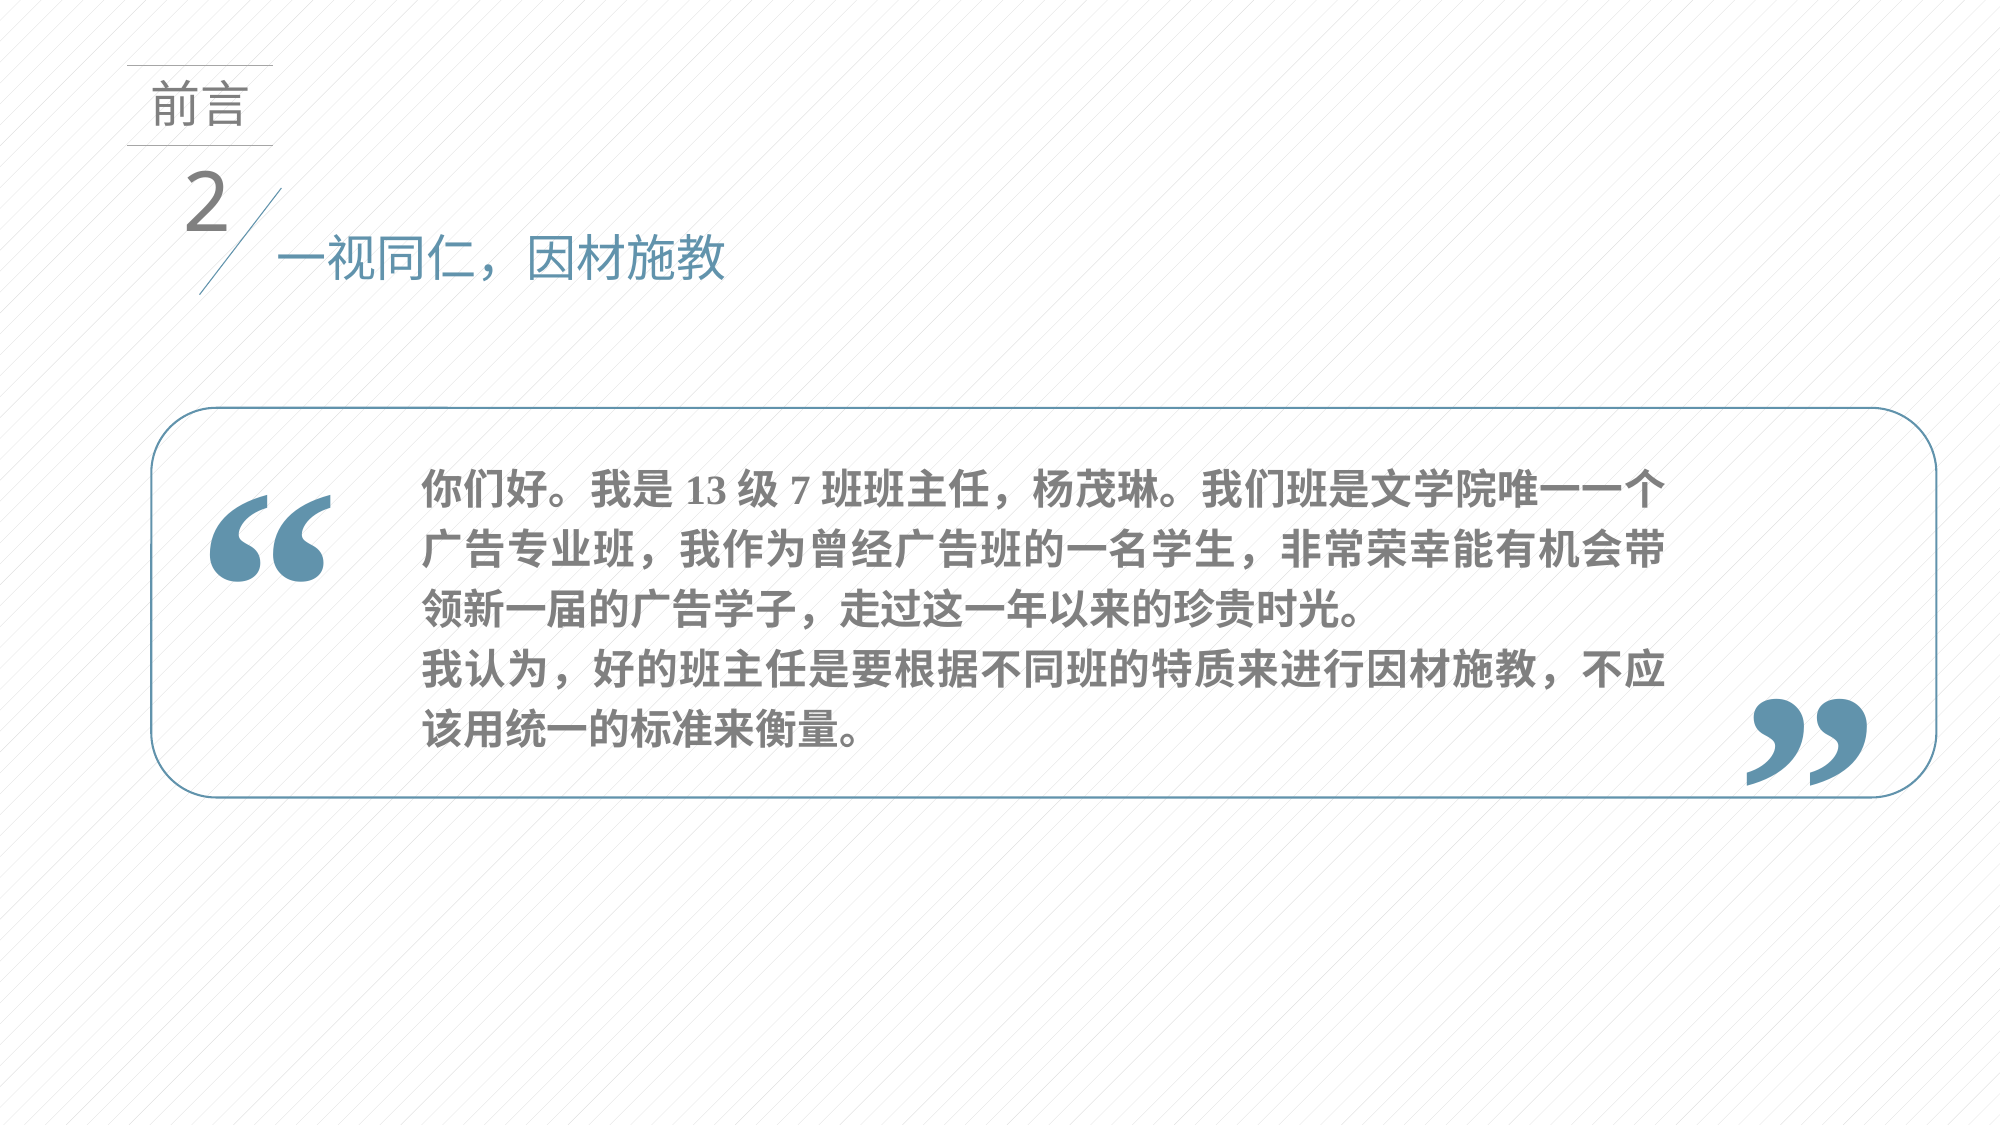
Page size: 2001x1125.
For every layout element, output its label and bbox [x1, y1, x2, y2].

text_box [151, 316, 2000, 929]
text_box [127, 65, 787, 295]
